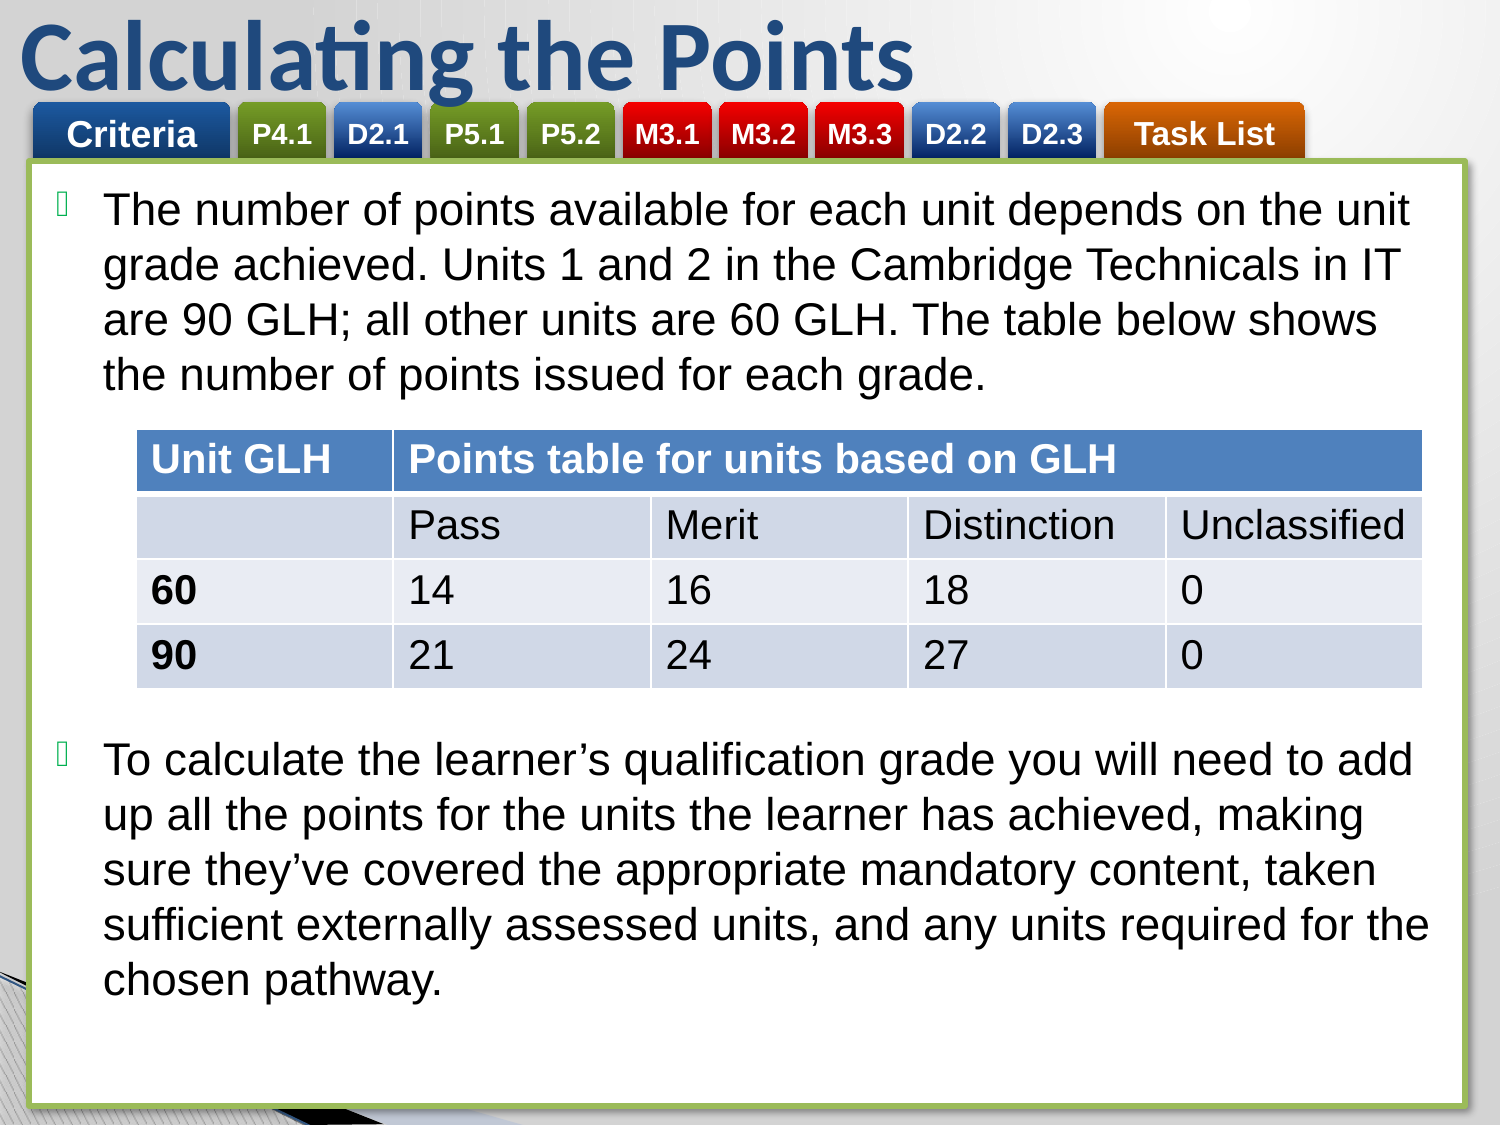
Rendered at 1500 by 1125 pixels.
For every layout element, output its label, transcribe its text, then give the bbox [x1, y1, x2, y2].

table_header Points table for units based on GLH [394, 430, 1422, 491]
table_header Unit GLH [137, 430, 392, 491]
table_cell 18 [909, 560, 1165, 623]
table_cell 21 [394, 625, 650, 688]
table_cell 0 [1167, 625, 1422, 688]
table_cell Unclassified [1167, 497, 1422, 558]
title Calculating the Points [5, 0, 1270, 102]
table_cell 27 [909, 625, 1165, 688]
table_cell Distinction [909, 497, 1165, 558]
table_cell Pass [394, 497, 650, 558]
text_box e [551, 0, 603, 5]
table_cell 90 [137, 625, 392, 688]
table_cell 14 [394, 560, 650, 623]
table_cell 24 [652, 625, 907, 688]
text_box The number of points available for each unit depends on the unit grade achieved. Units 1 and 2 in the Cambridge Technicals in IT are 90 GLH; all other units are 60 GLH. The table below shows the number of points issued for each grade. To calculate the learner’s qualification grade you will need to add up all the points for the units the learner has achieved, making sure they’ve covered the appropriate mandatory content, taken sufficient externally assessed units, and any units required for the chosen pathway. [41, 172, 1447, 1013]
picture [281, 1114, 303, 1125]
table_cell 0 [1167, 560, 1422, 623]
table_cell 16 [652, 560, 907, 623]
table_cell 60 [137, 560, 392, 623]
table_cell [137, 497, 392, 558]
table_cell Merit [652, 497, 907, 558]
